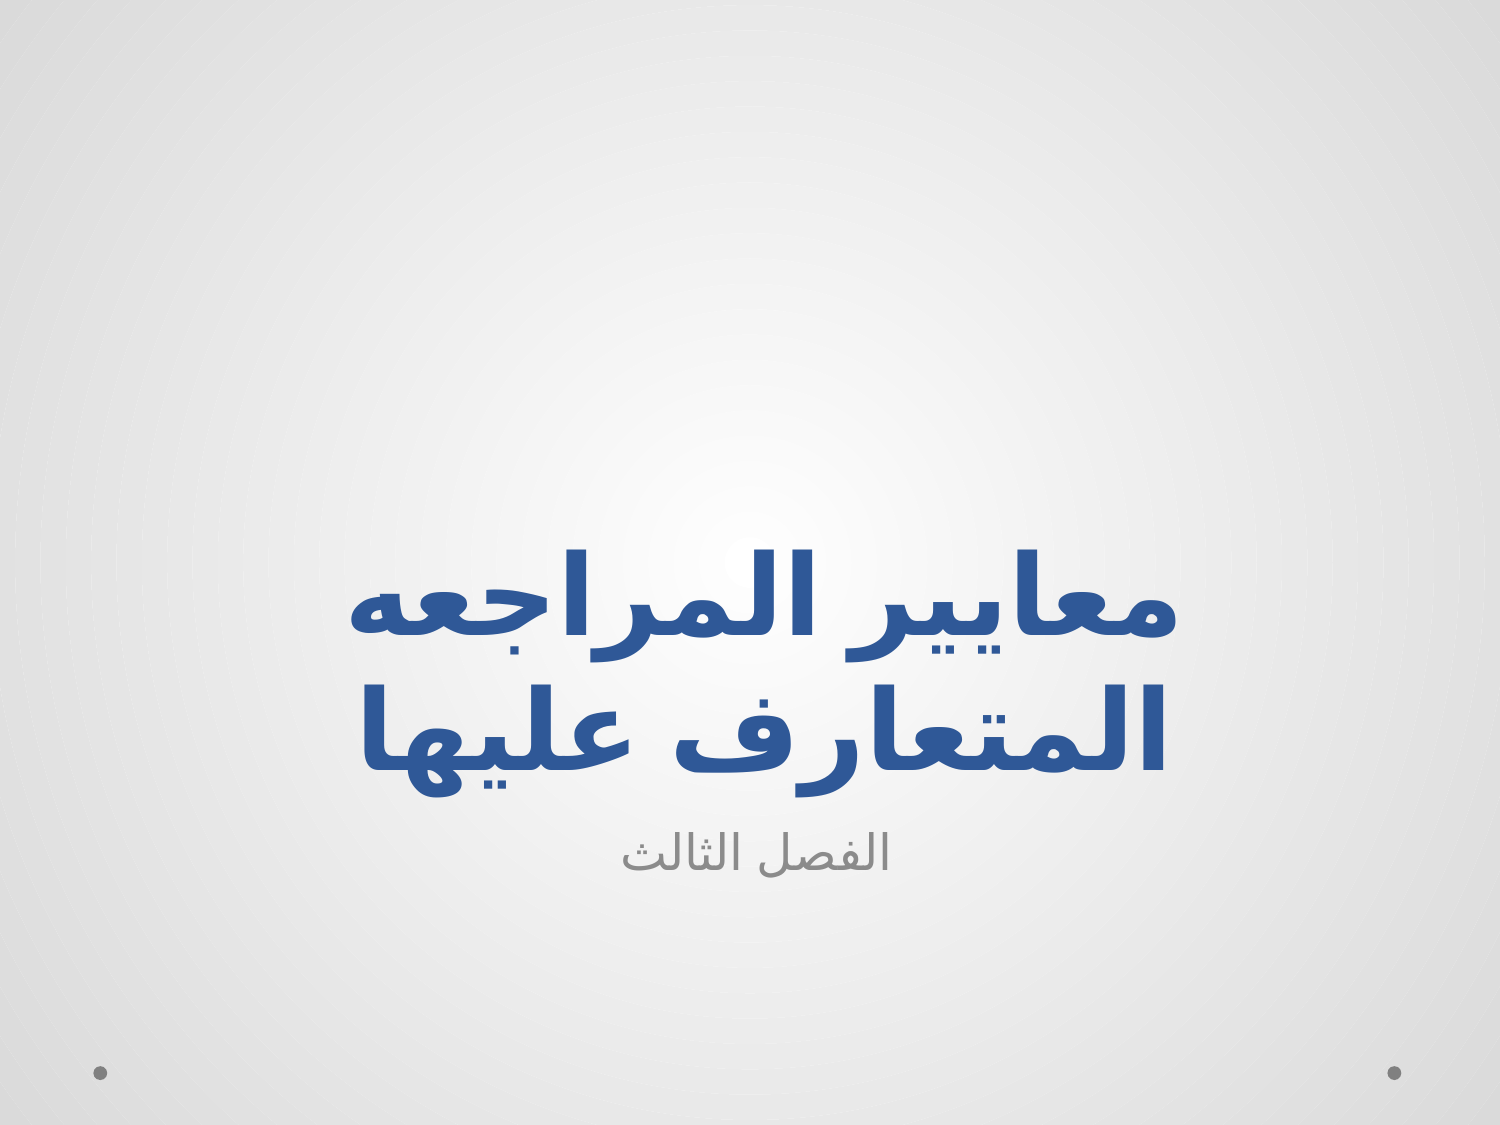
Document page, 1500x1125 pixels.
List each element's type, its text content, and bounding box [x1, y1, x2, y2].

title معايير المراجعه المتعارف عليها [112, 99, 1388, 800]
subtitle الفصل الثالث [225, 812, 1275, 1013]
